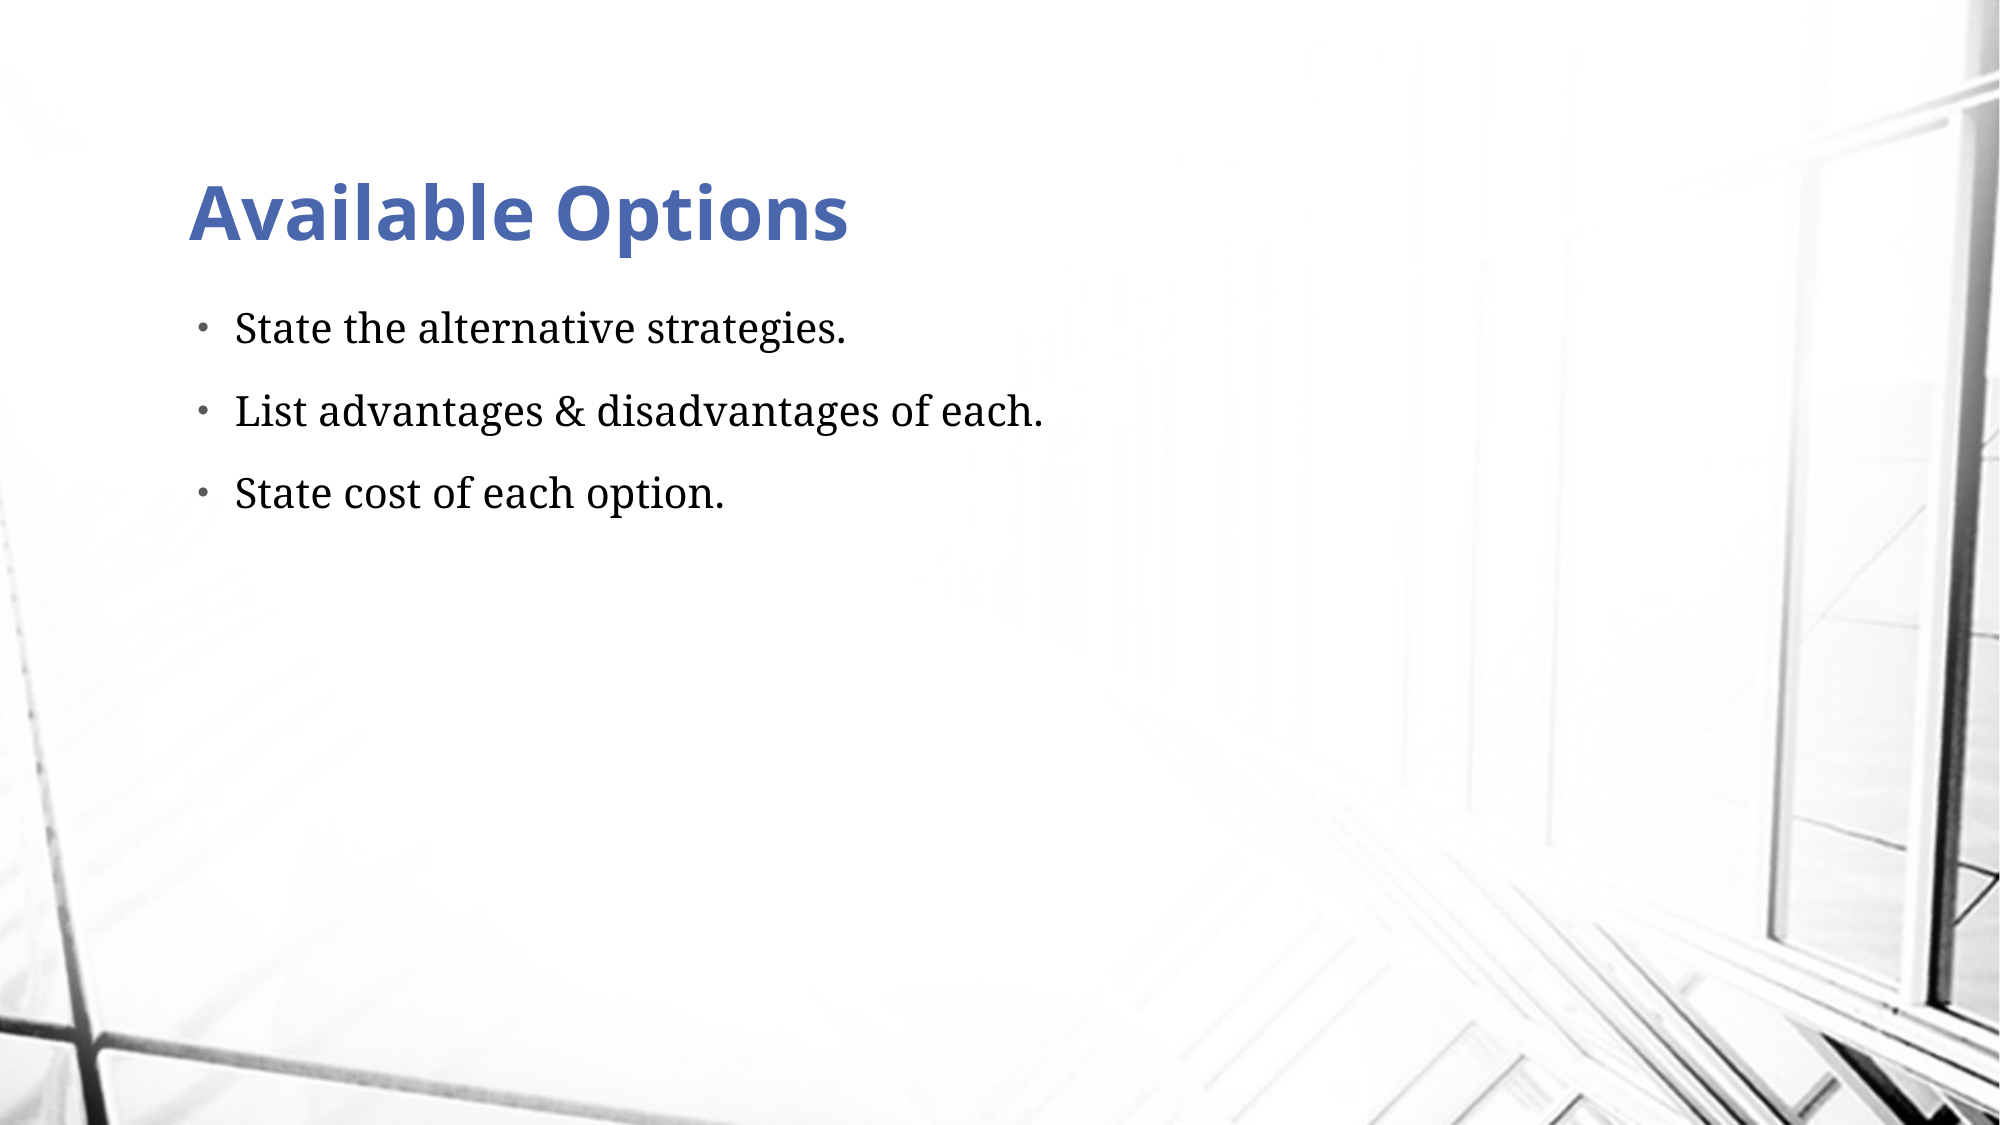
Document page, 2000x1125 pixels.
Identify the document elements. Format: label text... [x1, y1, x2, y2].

list State the alternative strategies. List advantages & disadvantages of each. State cost of each option. [174, 299, 1600, 988]
title Available Options [174, 87, 1600, 263]
picture [0, 0, 2000, 1125]
